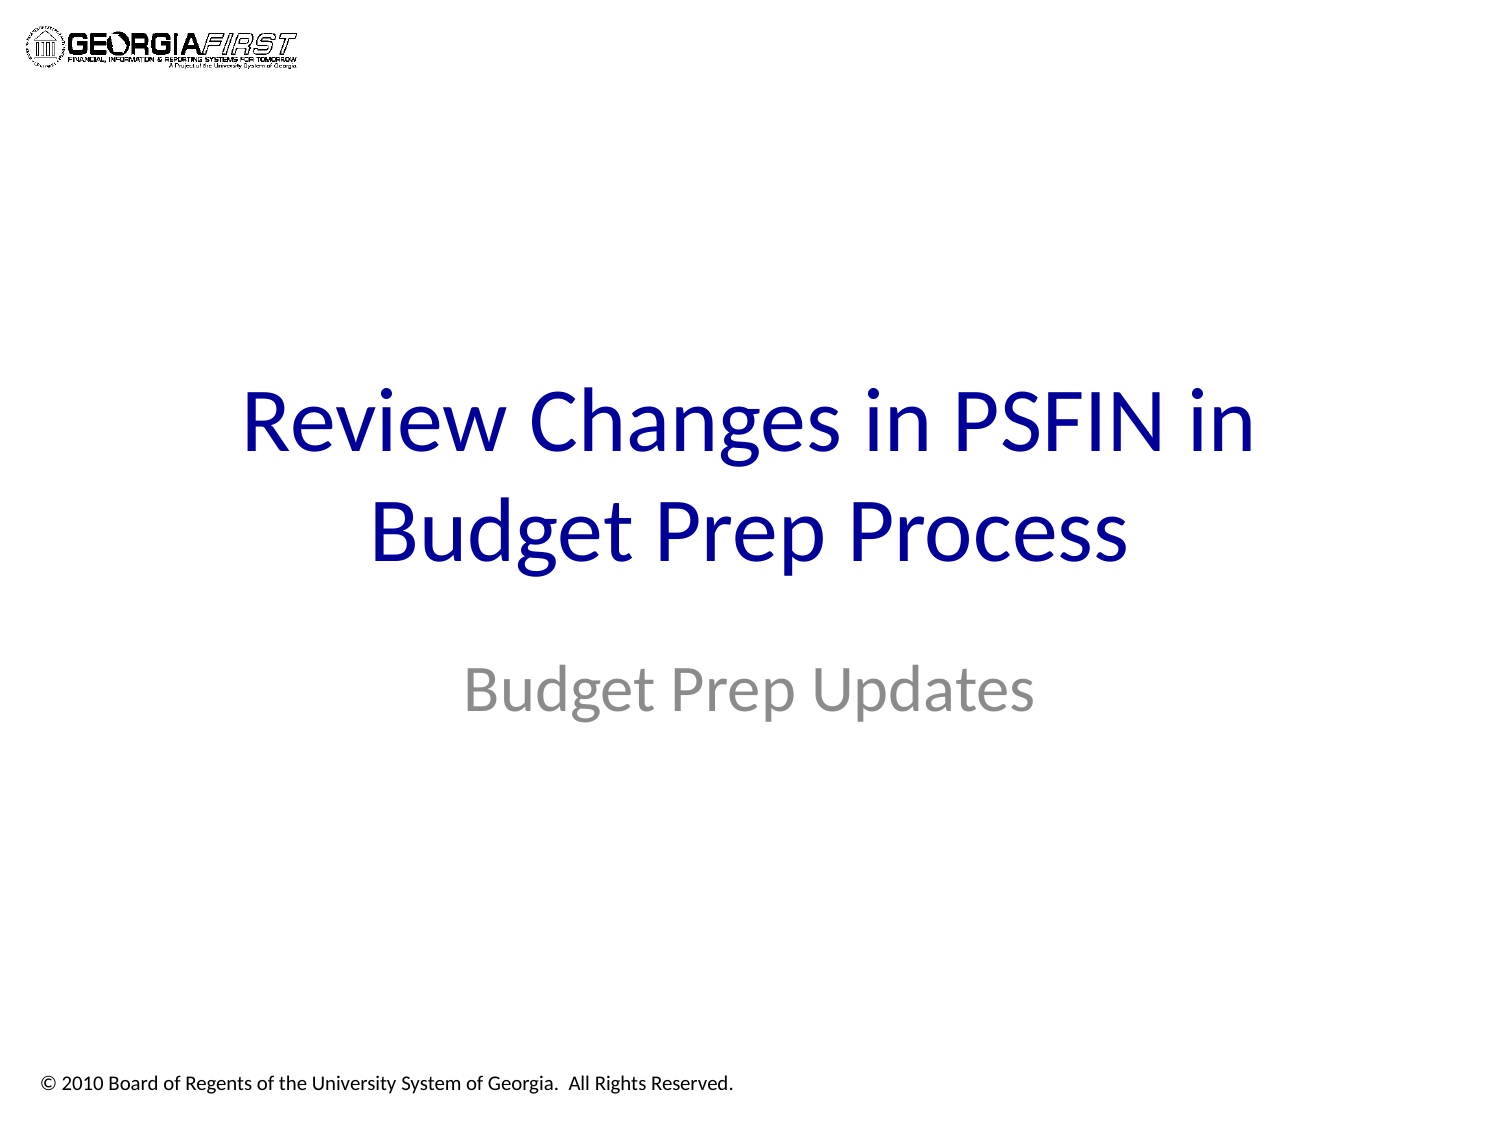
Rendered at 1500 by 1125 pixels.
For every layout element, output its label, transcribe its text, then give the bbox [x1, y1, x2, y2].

title Review Changes in PSFIN in Budget Prep Process [112, 349, 1388, 591]
picture [24, 24, 297, 70]
subtitle Budget Prep Updates [225, 637, 1275, 925]
